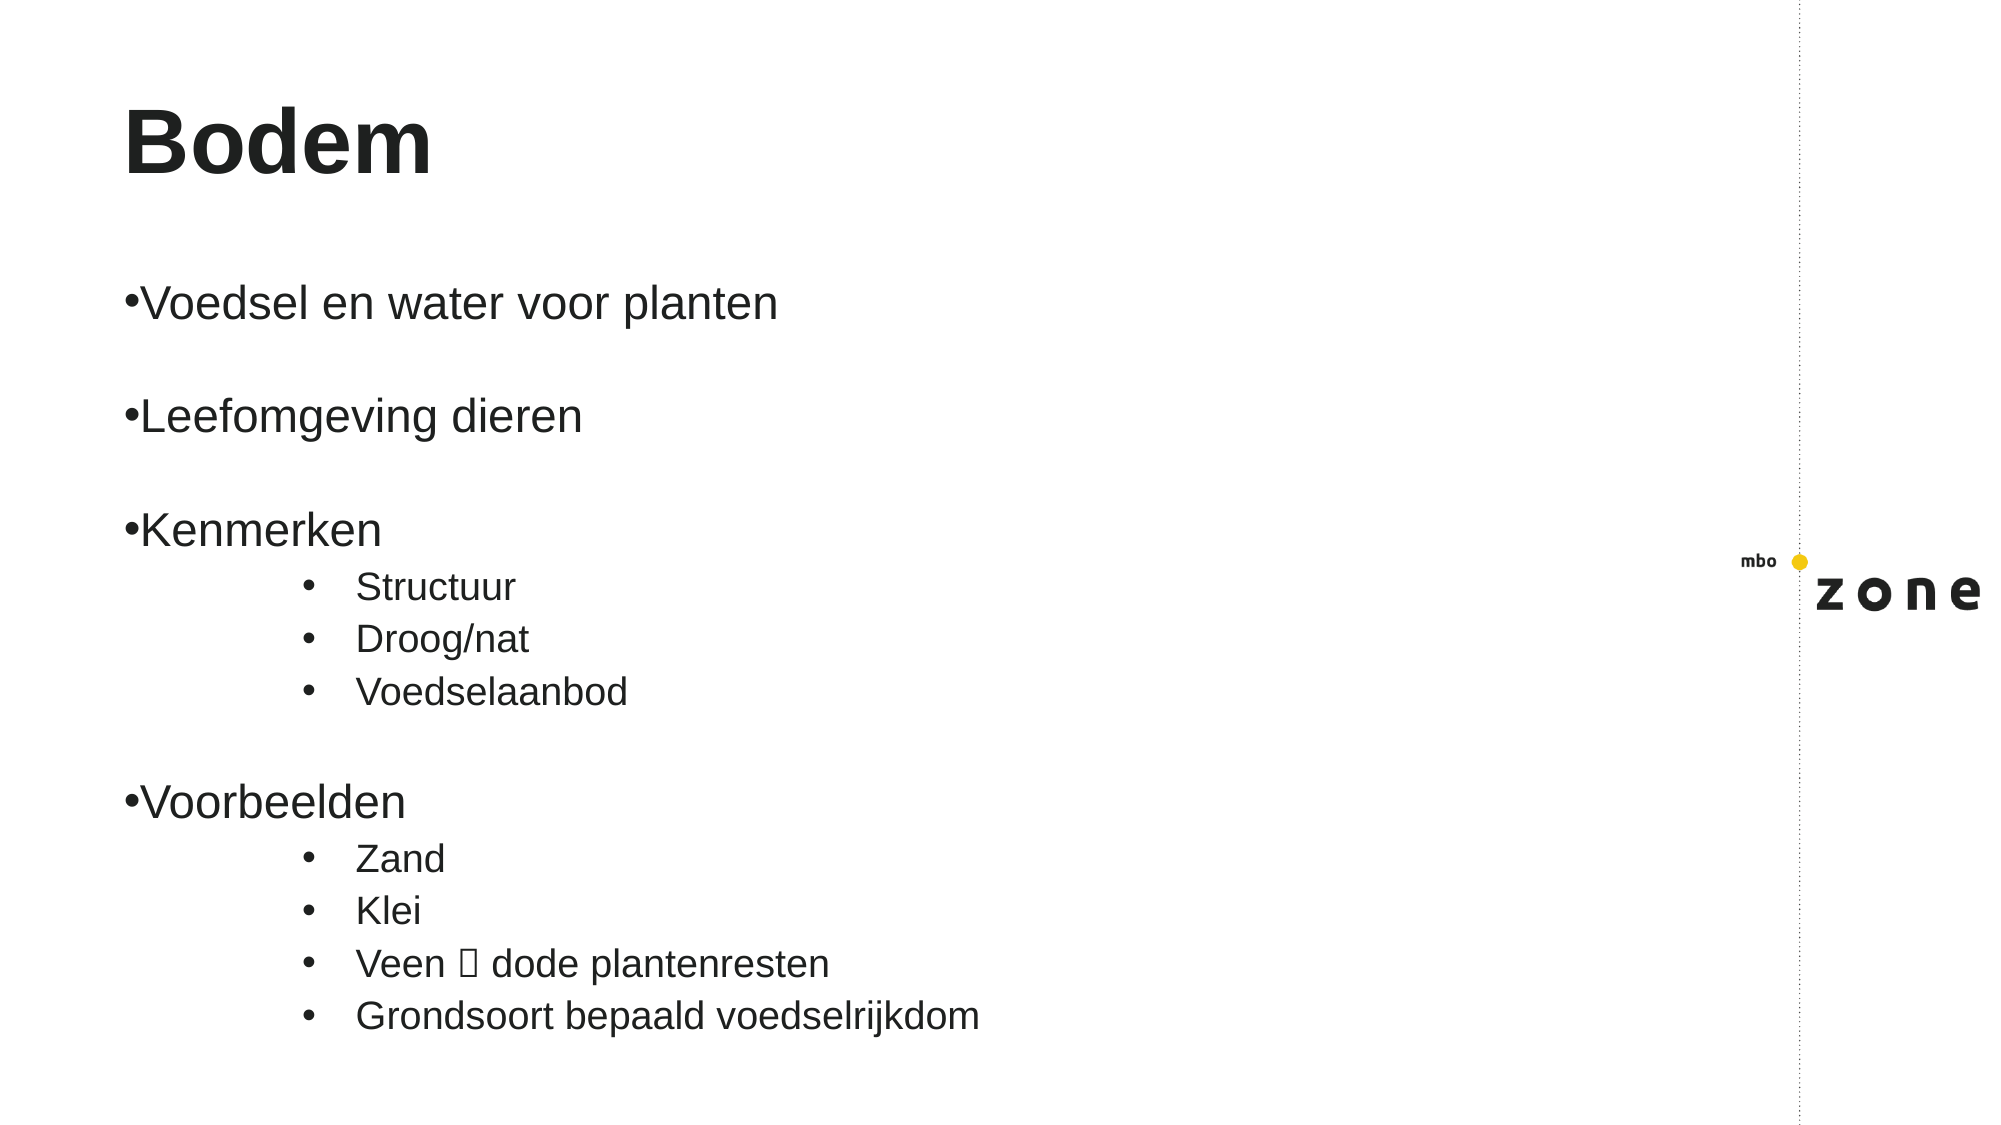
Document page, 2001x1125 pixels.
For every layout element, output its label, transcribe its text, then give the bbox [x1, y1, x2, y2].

list Voedsel en water voor planten Leefomgeving dieren Kenmerken Structuur Droog/nat Voedselaanbod Voorbeelden Zand Klei Veen  dode plantenresten Grondsoort bepaald voedselrijkdom [124, 271, 1660, 1039]
picture [1596, 0, 2001, 1125]
title Bodem [124, 94, 1607, 271]
